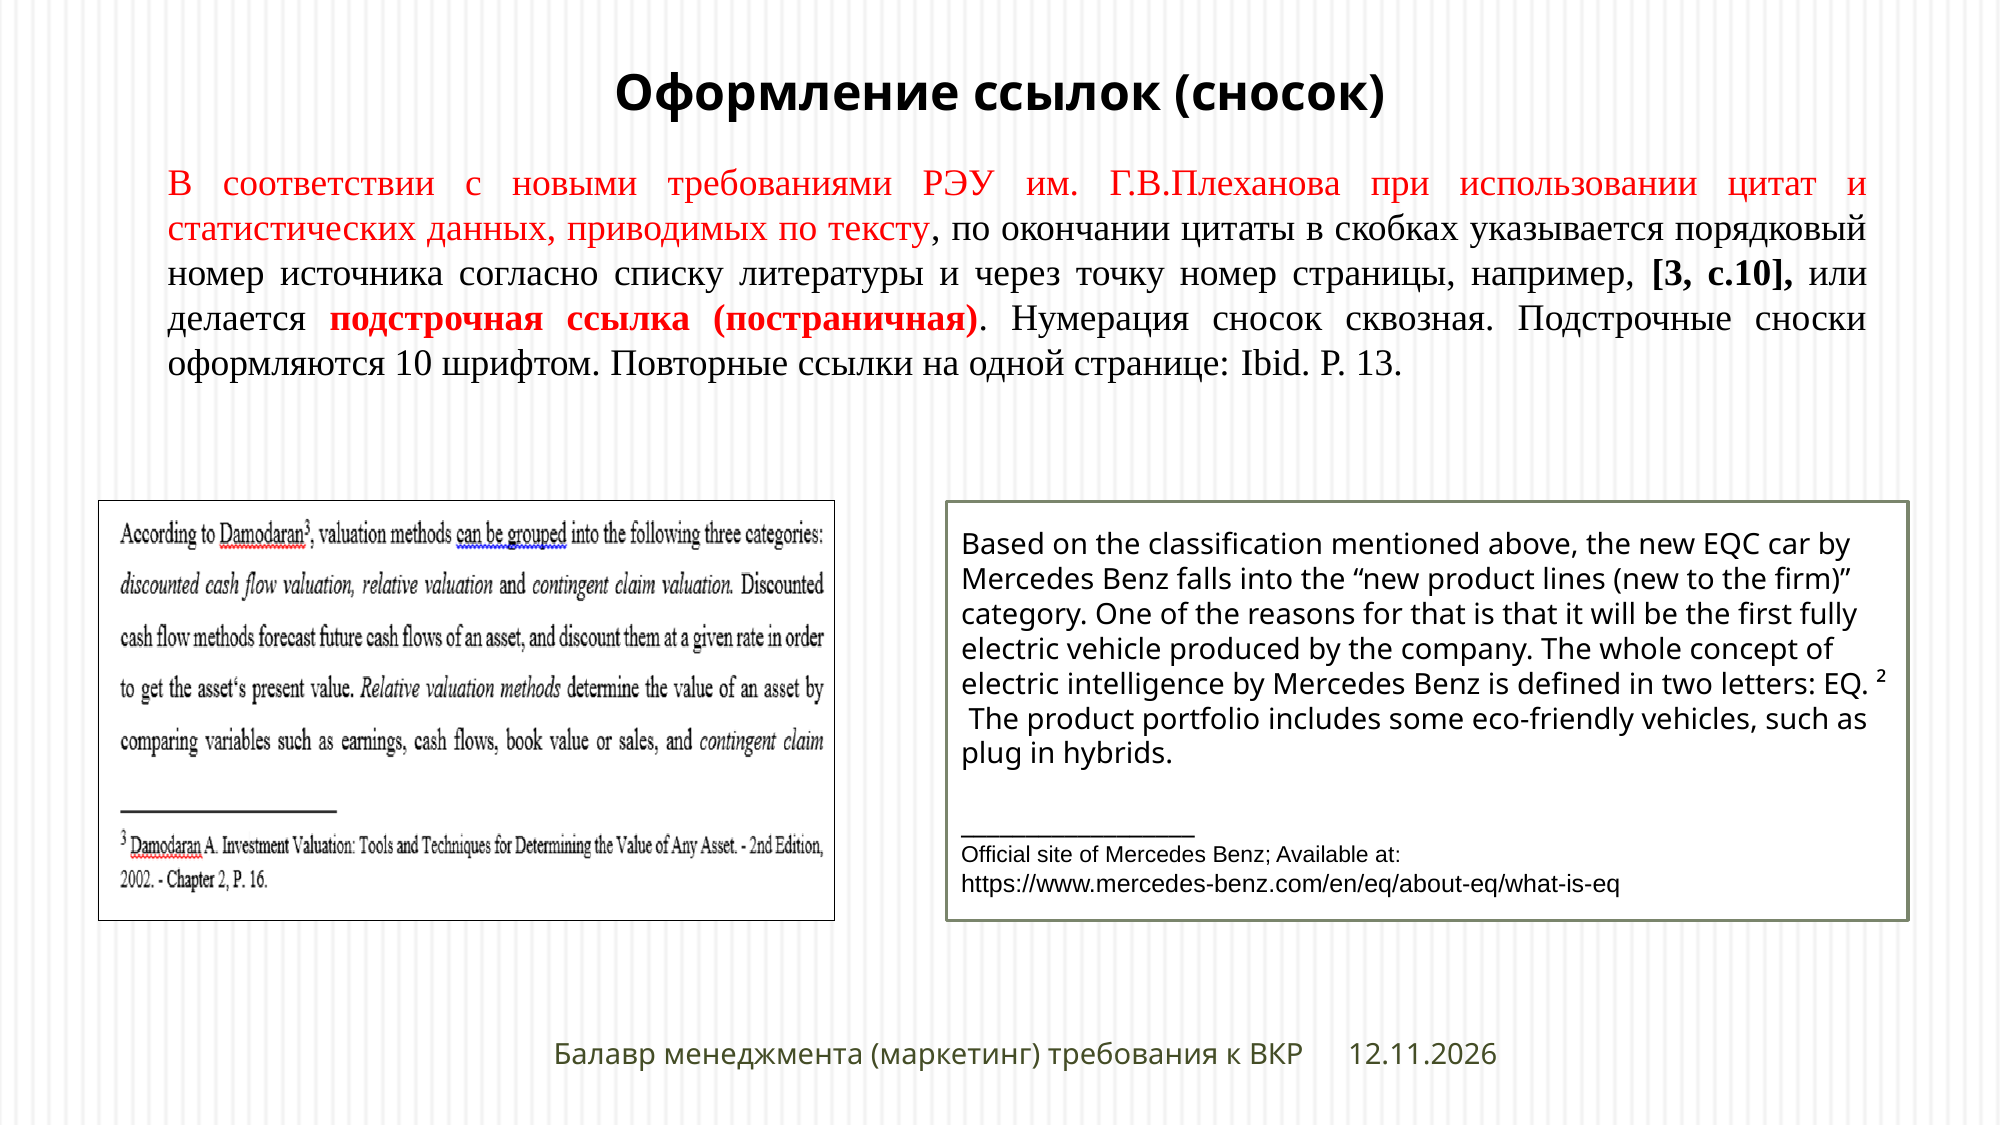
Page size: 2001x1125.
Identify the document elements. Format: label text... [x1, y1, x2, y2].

picture [97, 499, 835, 921]
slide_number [1333, 1025, 1917, 1085]
text_box Оформление ссылок (сносок) [390, 53, 1610, 128]
text_box Based on the classification mentioned above, the new EQC car by Mercedes Benz falls into the “new product lines (new to the firm)” category. One of the reasons for that is that it will be the first fully electric vehicle produced by the company. The whole concept of electric intelligence by Mercedes Benz is defined in two letters: EQ. ² The product portfolio includes some eco-friendly vehicles, such as plug in hybrids. __________________ Official site of Mercedes Benz; Available at: https://www.mercedes-benz.com/en/eq/about-eq/what-is-eq/ [945, 500, 1910, 922]
footer Балавр менеджмента (маркетинг) требования к ВКР [133, 1024, 1319, 1085]
text_box В соответствии с новыми требованиями РЭУ им. Г.В.Плеханова при использовании цитат и статистических данных, приводимых по тексту, по окончании цитаты в скобках указывается порядковый номер источника согласно списку литературы и через точку номер страницы, например, [3, с.10], или делается подстрочная ссылка (постраничная). Нумерация сносок сквозная. Подстрочные сноски оформляются 10 шрифтом. Повторные ссылки на одной странице: Ibid. P. 13. [153, 150, 1883, 391]
